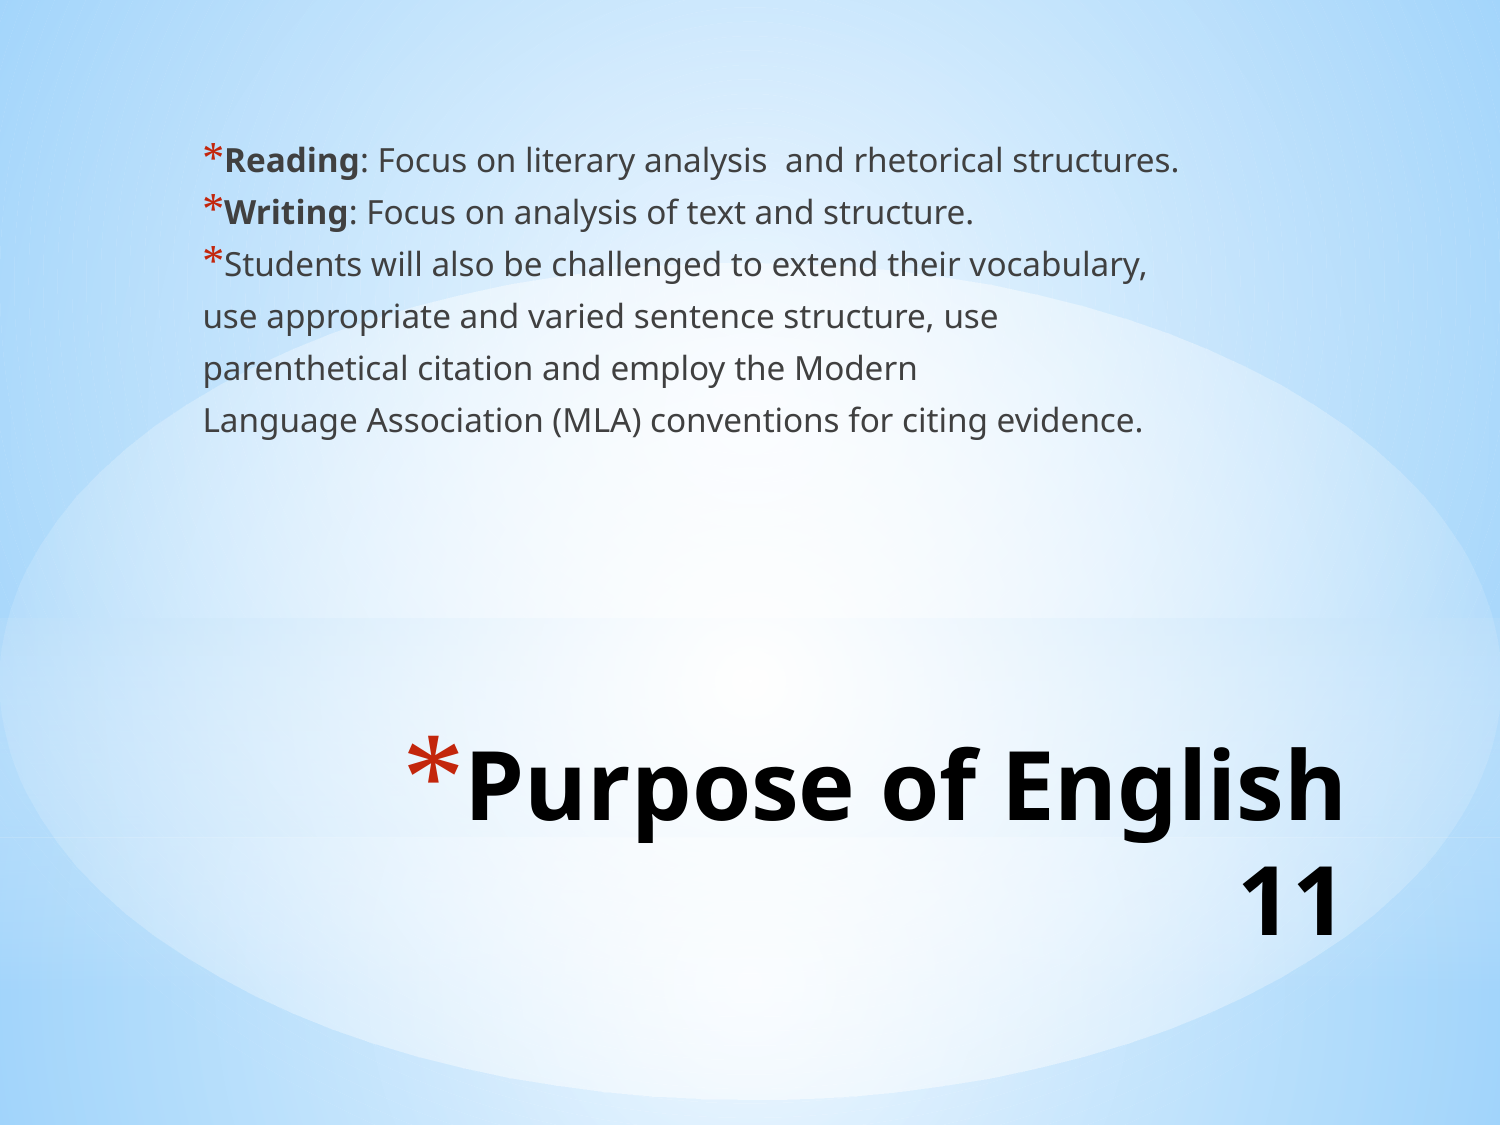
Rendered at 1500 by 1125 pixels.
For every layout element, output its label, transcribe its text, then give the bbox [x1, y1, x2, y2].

title Purpose of English 11 [294, 717, 1363, 905]
list Reading: Focus on literary analysis and rhetorical structures. Writing: Focus on analysis of text and structure. Students will also be challenged to extend their vocabulary, use appropriate and varied sentence structure, use parenthetical citation and employ the Modern Language Association (MLA) conventions for citing evidence. [187, 120, 1238, 690]
